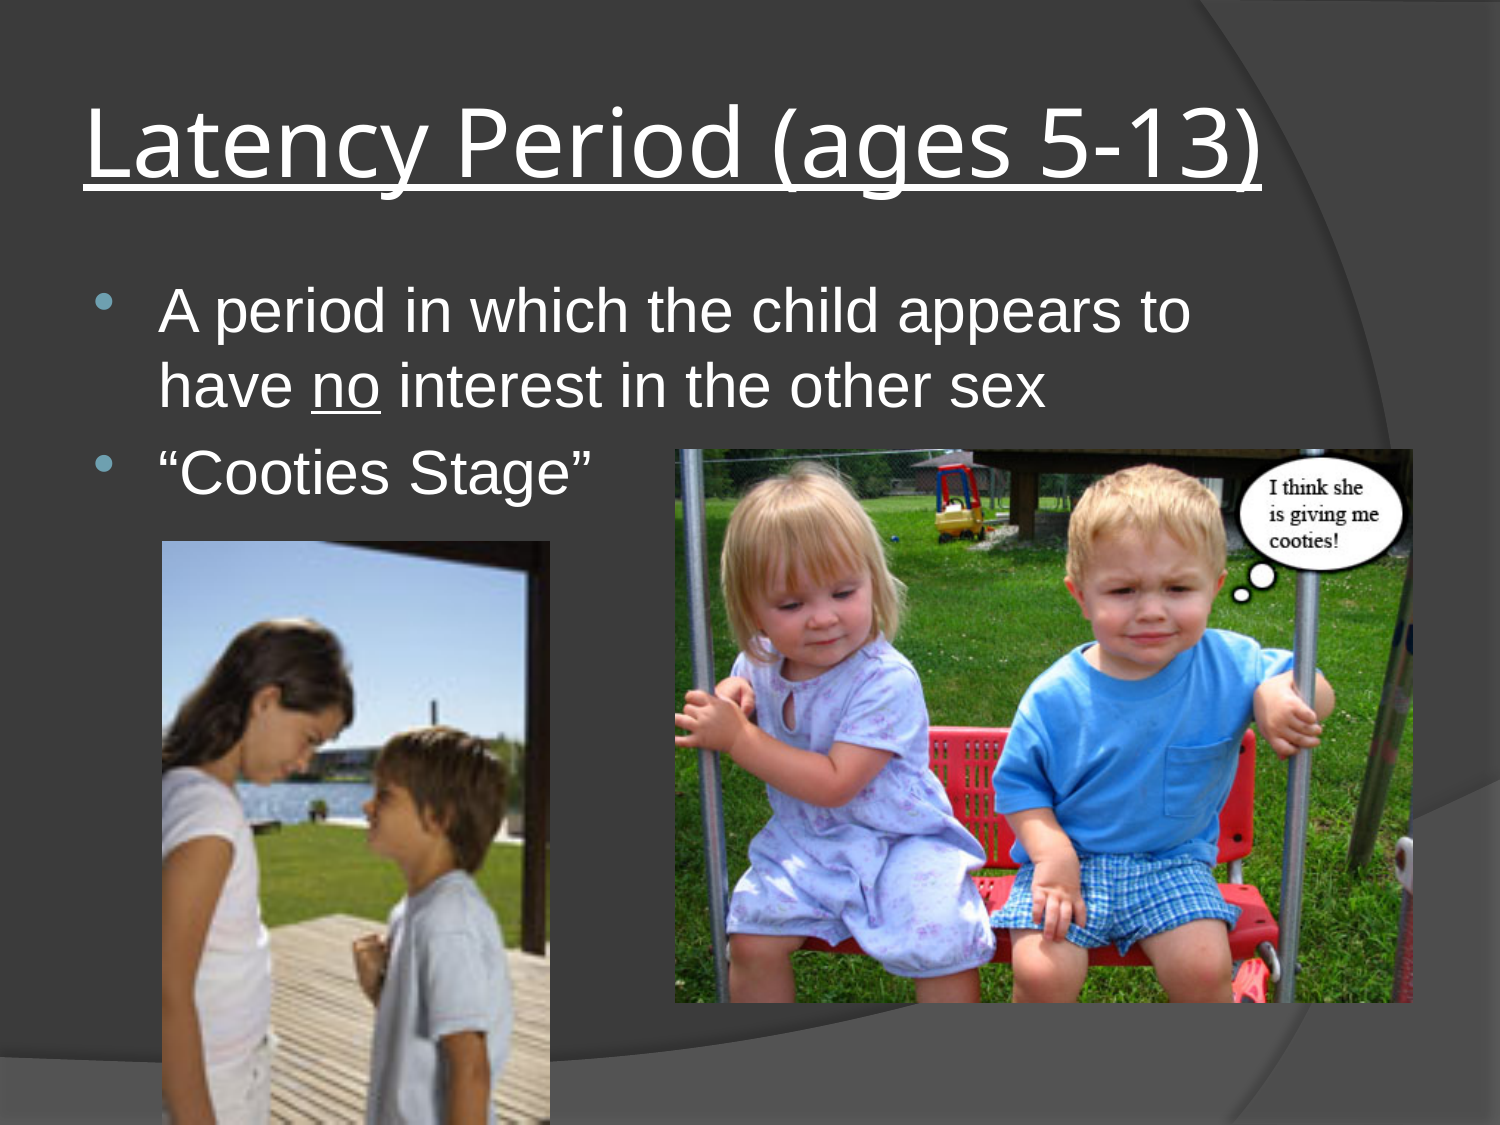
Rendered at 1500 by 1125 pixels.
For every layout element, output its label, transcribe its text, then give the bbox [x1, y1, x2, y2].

title Latency Period (ages 5-13) [75, 45, 1300, 233]
picture [162, 541, 551, 1125]
list A period in which the child appears to have no interest in the other sex “Cooties Stage” [75, 262, 1300, 575]
picture [674, 449, 1413, 1004]
